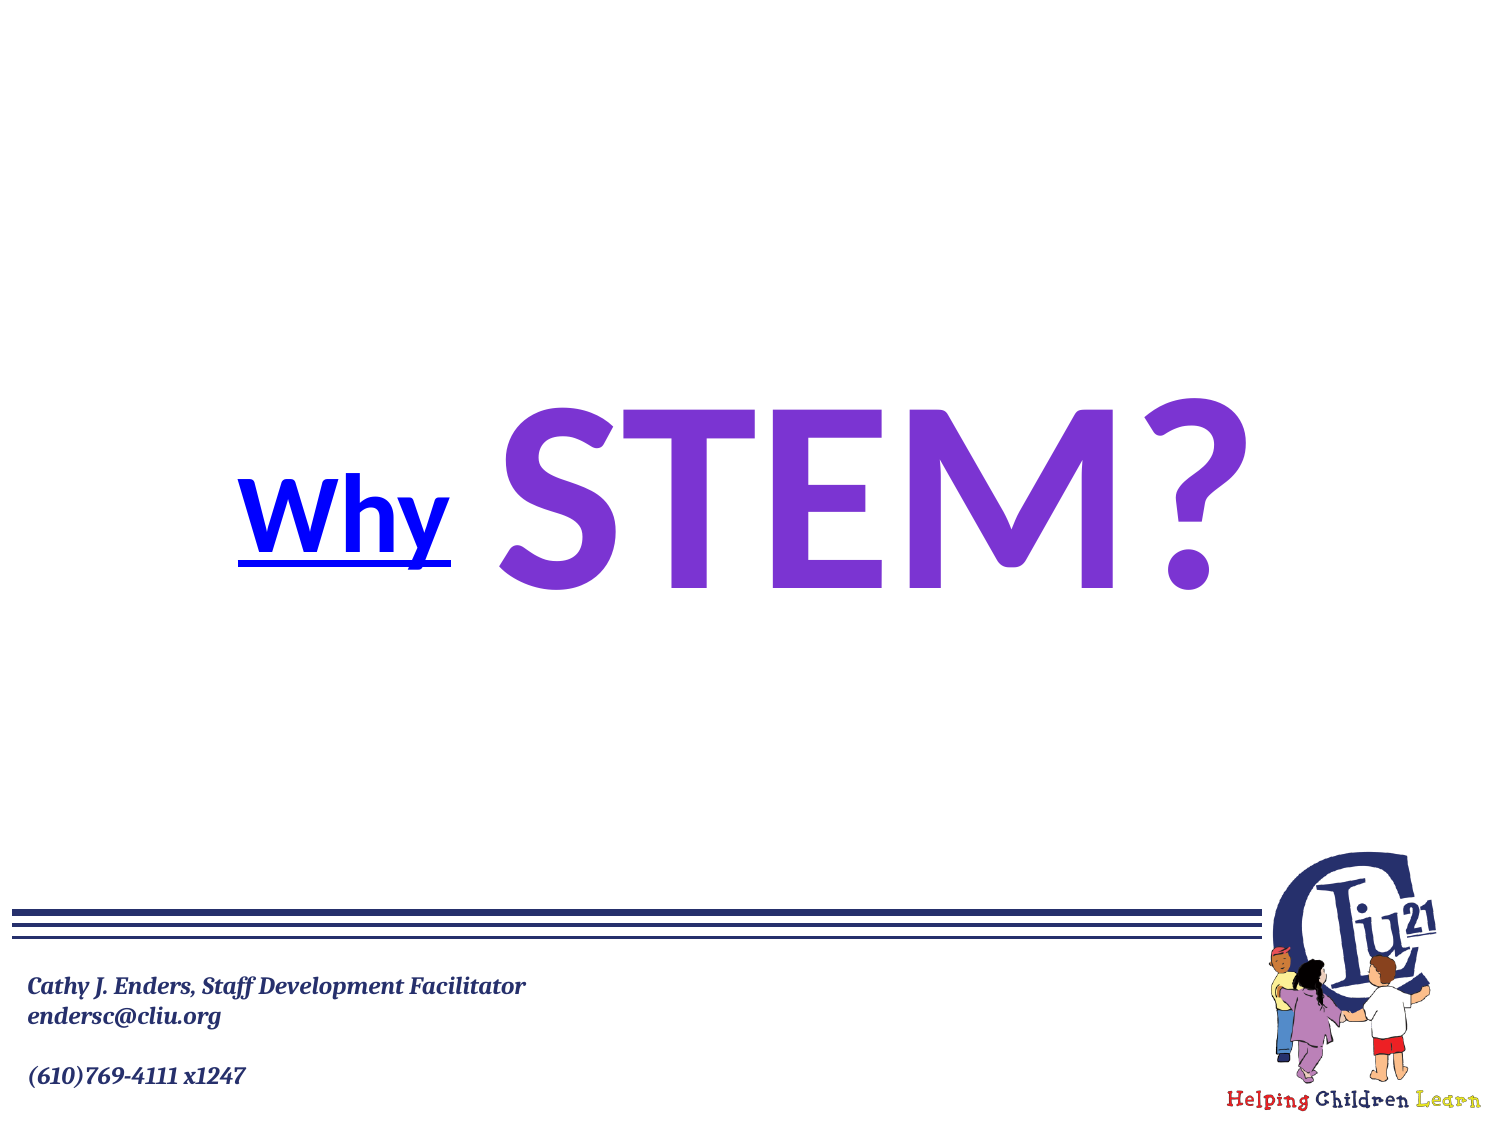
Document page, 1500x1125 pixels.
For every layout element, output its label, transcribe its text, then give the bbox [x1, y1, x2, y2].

text_box STEM? [479, 306, 1275, 652]
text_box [12, 837, 1500, 1121]
text_box Why [222, 432, 506, 583]
